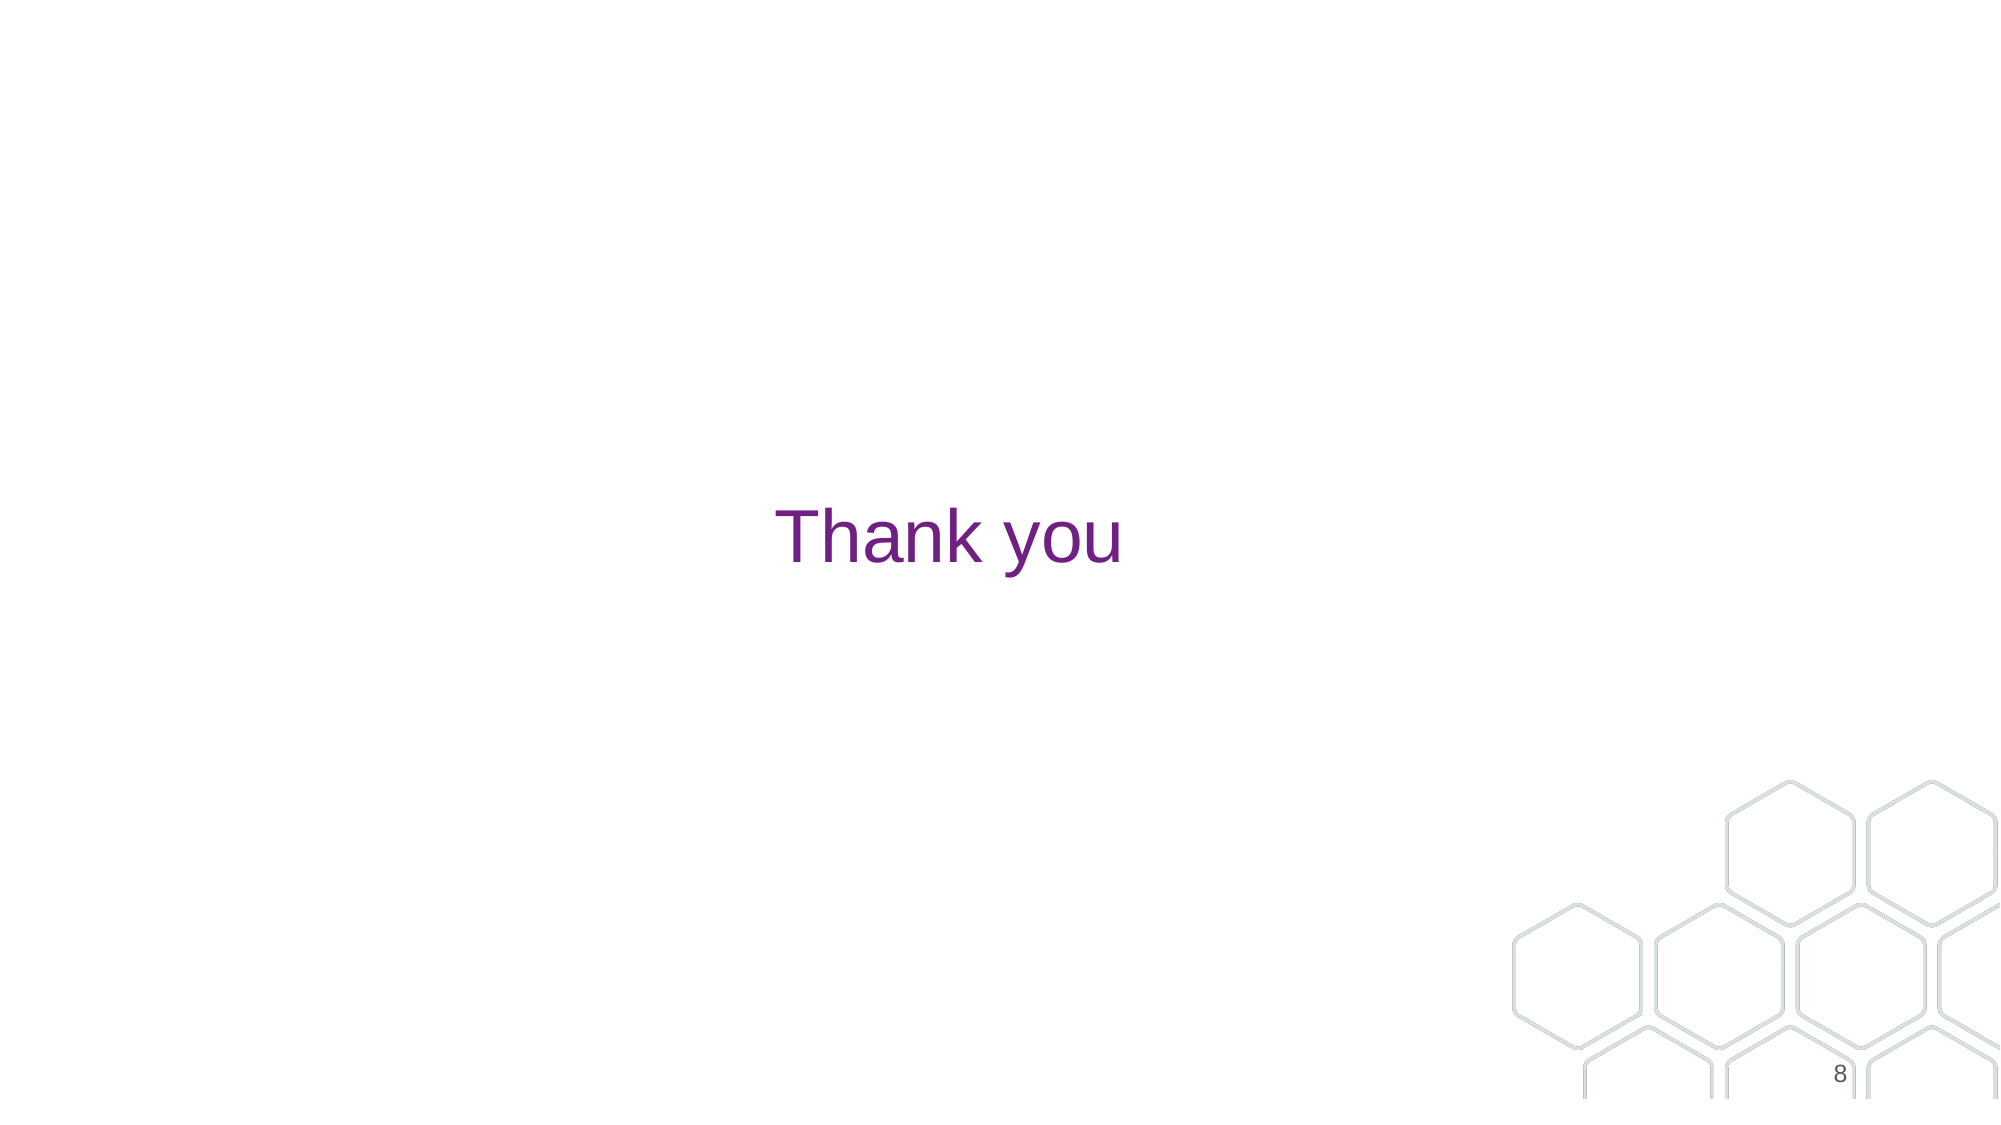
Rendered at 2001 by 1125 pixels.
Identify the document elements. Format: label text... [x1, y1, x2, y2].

slide_number 8 [1412, 1042, 1863, 1103]
picture [1412, 508, 2001, 1099]
title Thank you [759, 492, 1595, 583]
